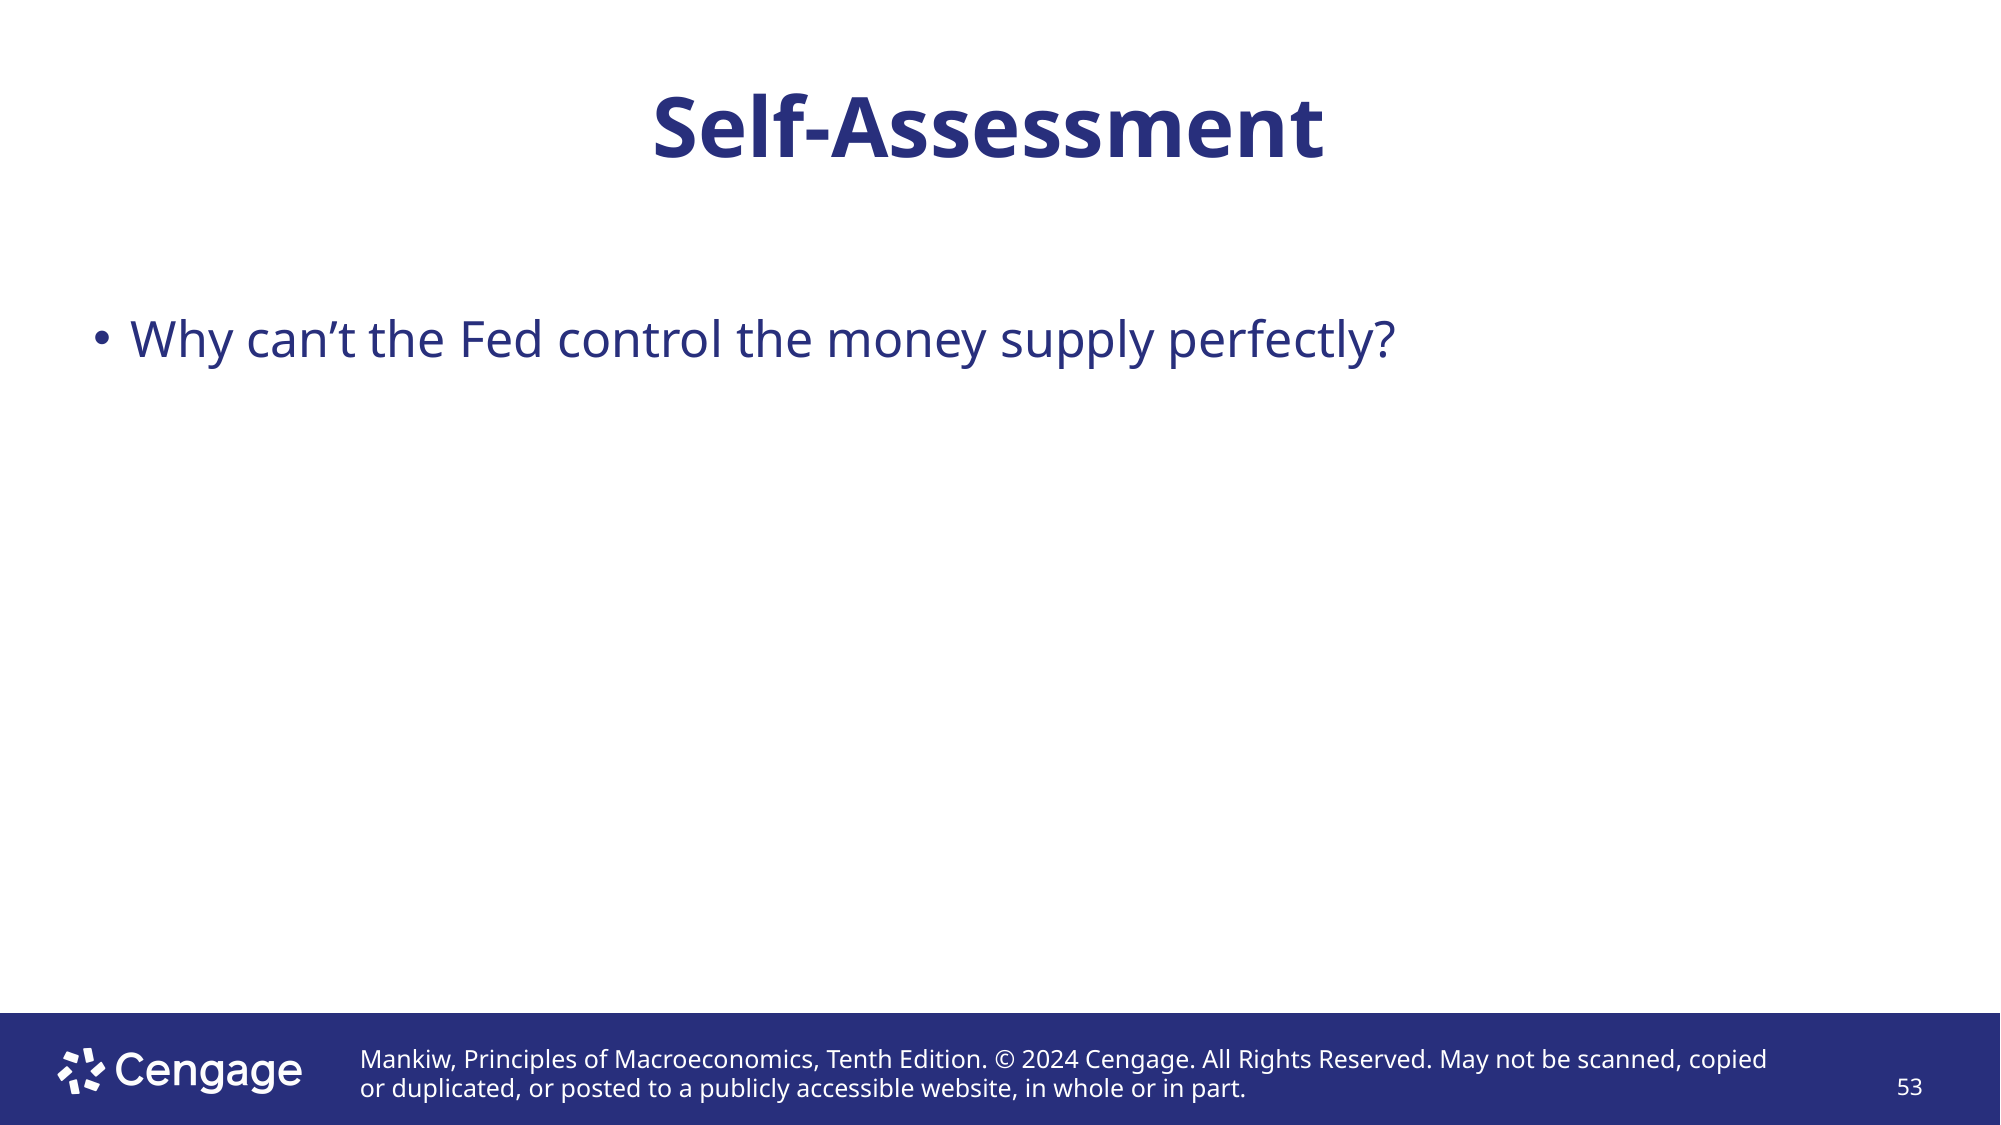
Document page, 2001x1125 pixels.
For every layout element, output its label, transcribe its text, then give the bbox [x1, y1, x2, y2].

title Self-Assessment [78, 77, 1923, 278]
list Why can’t the Fed control the money supply perfectly? [78, 299, 1923, 1014]
picture [30, 1020, 329, 1122]
